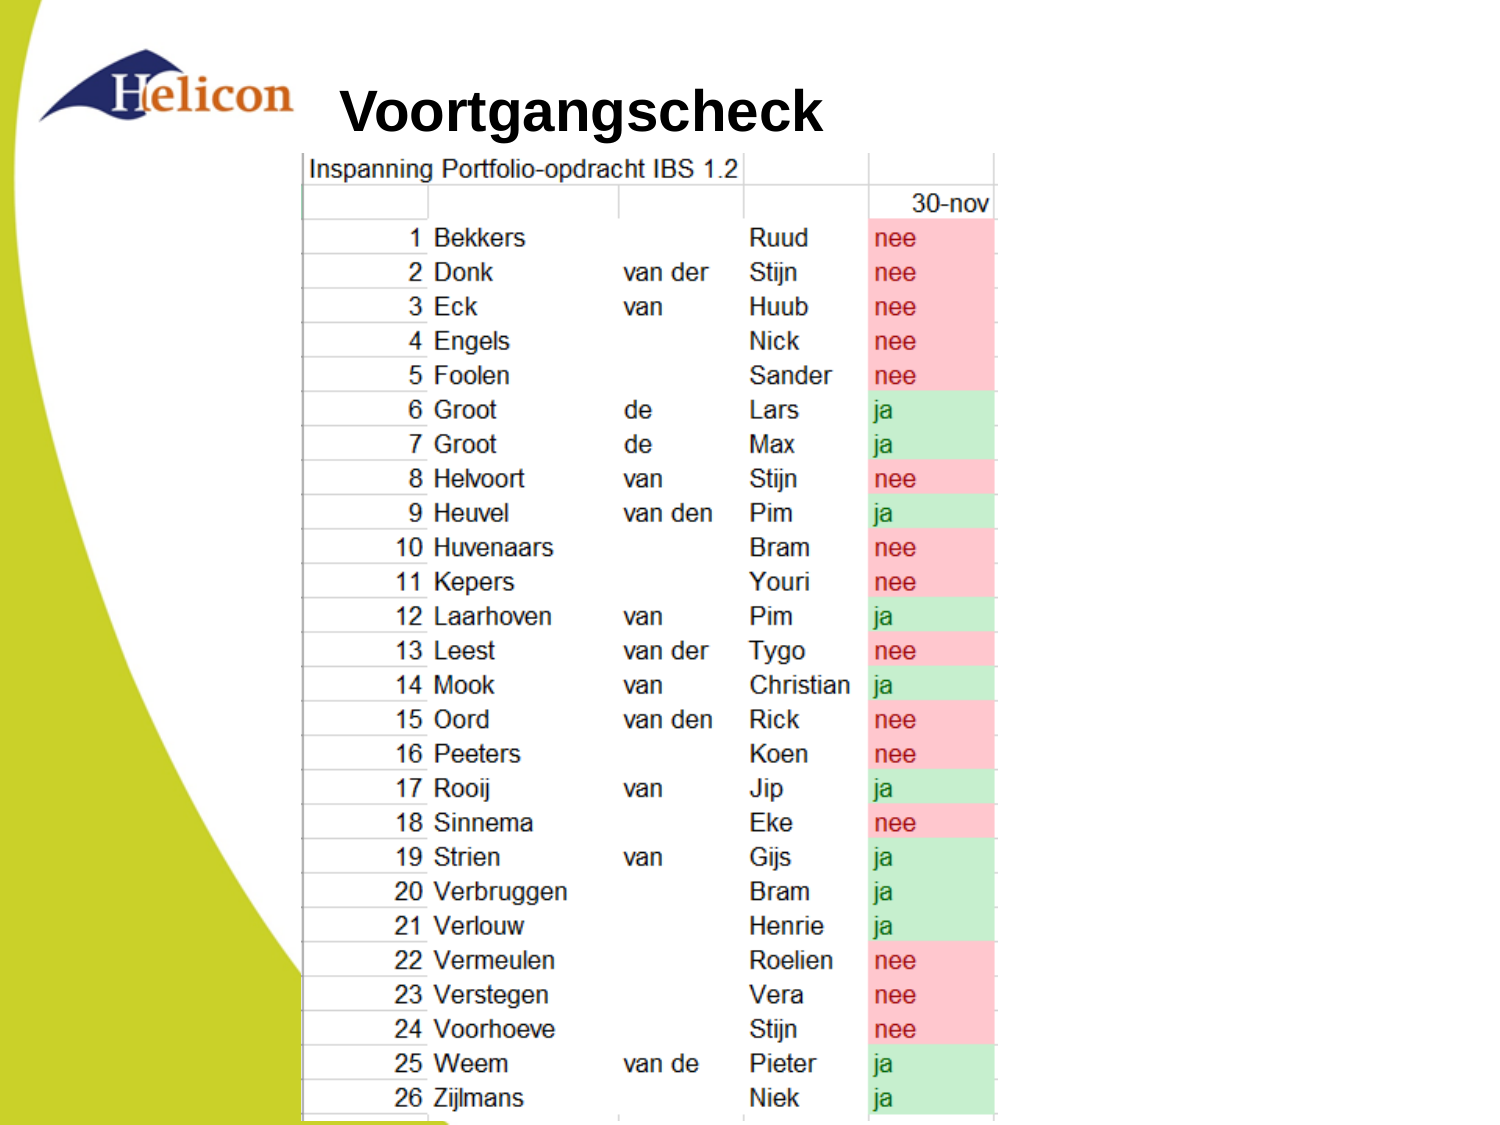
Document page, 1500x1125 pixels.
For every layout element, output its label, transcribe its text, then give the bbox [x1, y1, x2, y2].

title Voortgangscheck [324, 54, 1415, 161]
picture [0, 0, 1500, 1125]
